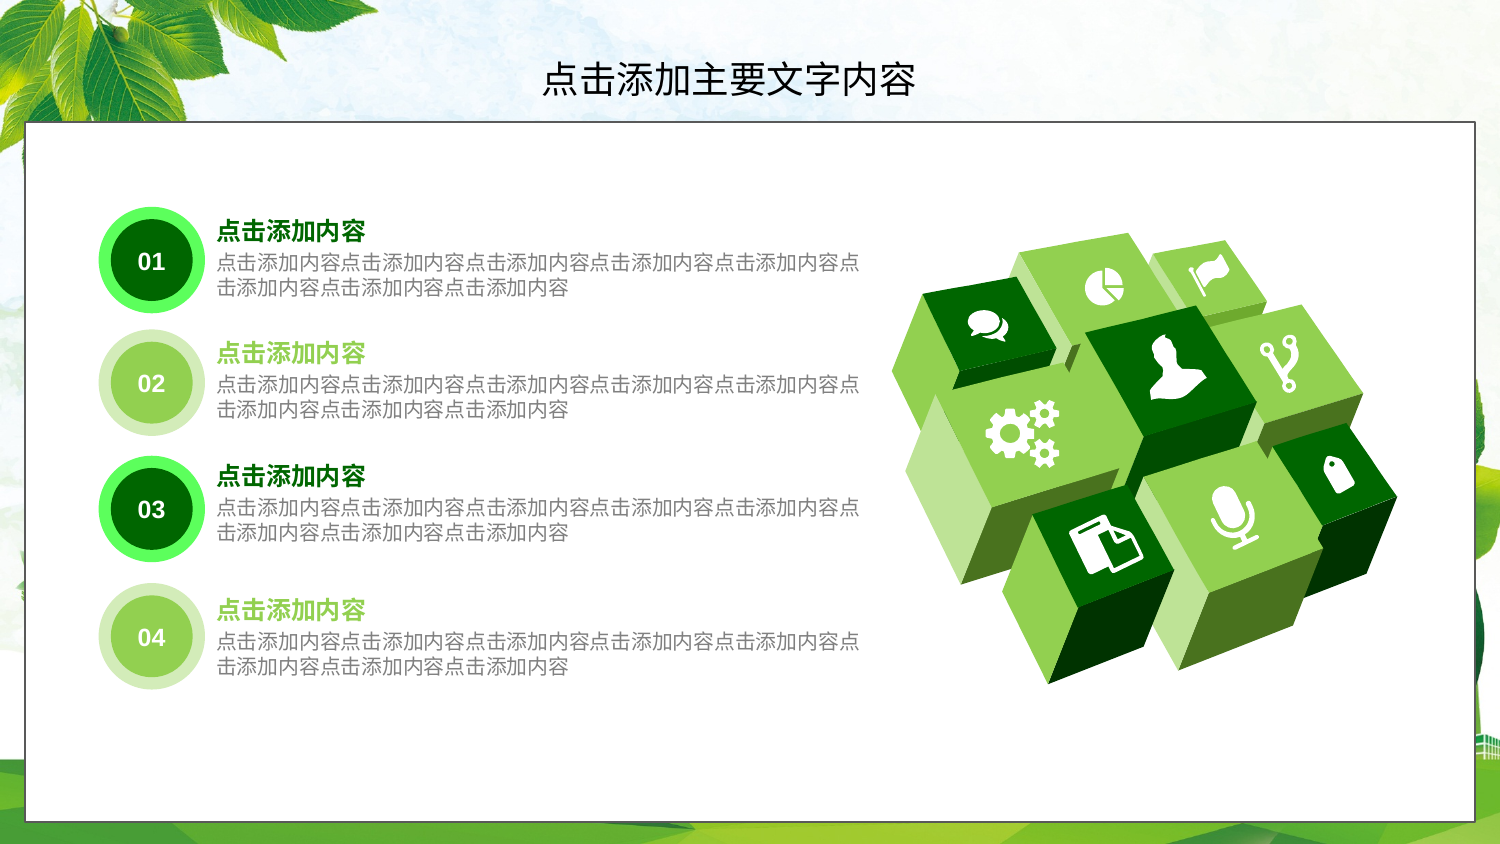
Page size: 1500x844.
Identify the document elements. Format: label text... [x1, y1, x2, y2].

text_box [1188, 239, 1268, 302]
text_box 点击添加内容 点击添加内容点击添加内容点击添加内容点击添加内容点击添加内容点击添加内容点击添加内容点击添加内容 [209, 587, 892, 686]
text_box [891, 276, 1057, 449]
text_box 点击添加内容 点击添加内容点击添加内容点击添加内容点击添加内容点击添加内容点击添加内容点击添加内容点击添加内容 [207, 330, 886, 430]
text_box 点击添加内容 点击添加内容点击添加内容点击添加内容点击添加内容点击添加内容点击添加内容点击添加内容点击添加内容 [201, 453, 892, 553]
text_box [1054, 305, 1258, 439]
picture [0, 0, 1500, 844]
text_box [98, 206, 206, 314]
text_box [1112, 440, 1324, 671]
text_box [98, 455, 206, 563]
text_box 点击添加内容 点击添加内容点击添加内容点击添加内容点击添加内容点击添加内容点击添加内容点击添加内容点击添加内容 [207, 208, 892, 308]
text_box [98, 582, 206, 690]
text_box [1262, 422, 1398, 603]
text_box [1258, 304, 1364, 421]
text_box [905, 362, 1123, 585]
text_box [987, 232, 1184, 303]
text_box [1001, 484, 1175, 685]
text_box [98, 329, 206, 437]
